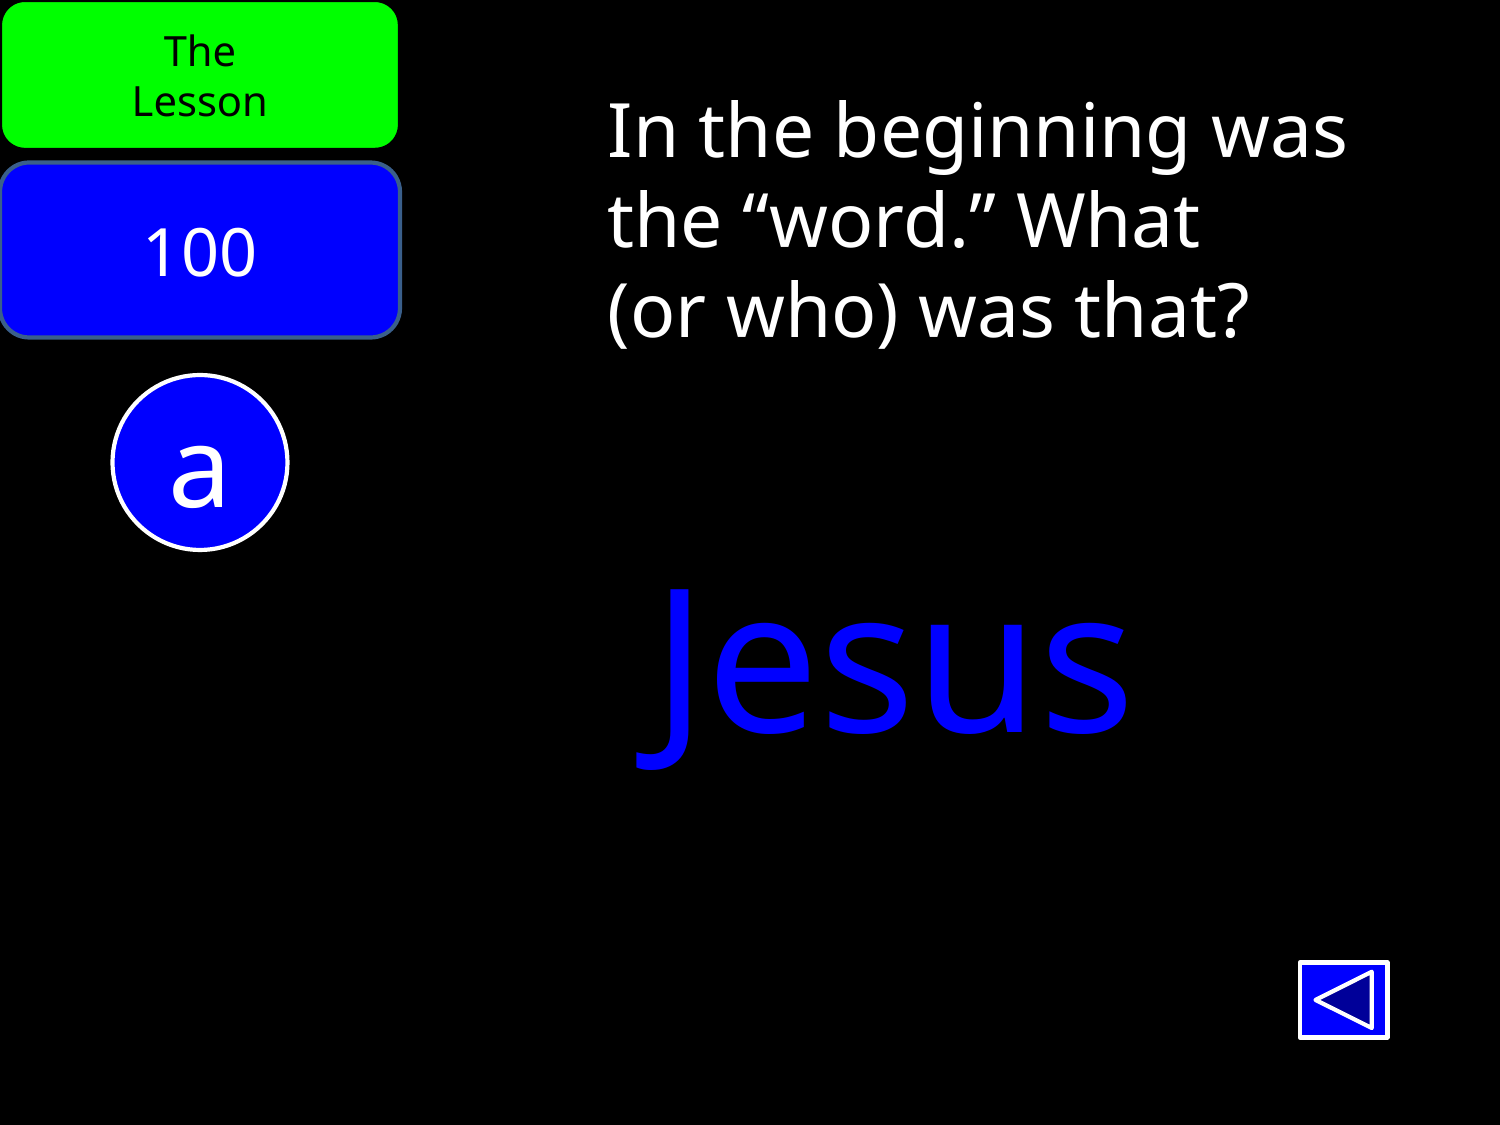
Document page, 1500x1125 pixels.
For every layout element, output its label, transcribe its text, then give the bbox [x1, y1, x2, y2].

text_box 100 [0, 160, 403, 340]
text_box [1298, 960, 1390, 1040]
text_box a [110, 372, 290, 553]
text_box The Lesson [0, 0, 403, 153]
text_box Jesus [512, 524, 1275, 780]
text_box In the beginning was the “word.” What (or who) was that? [592, 74, 1364, 360]
